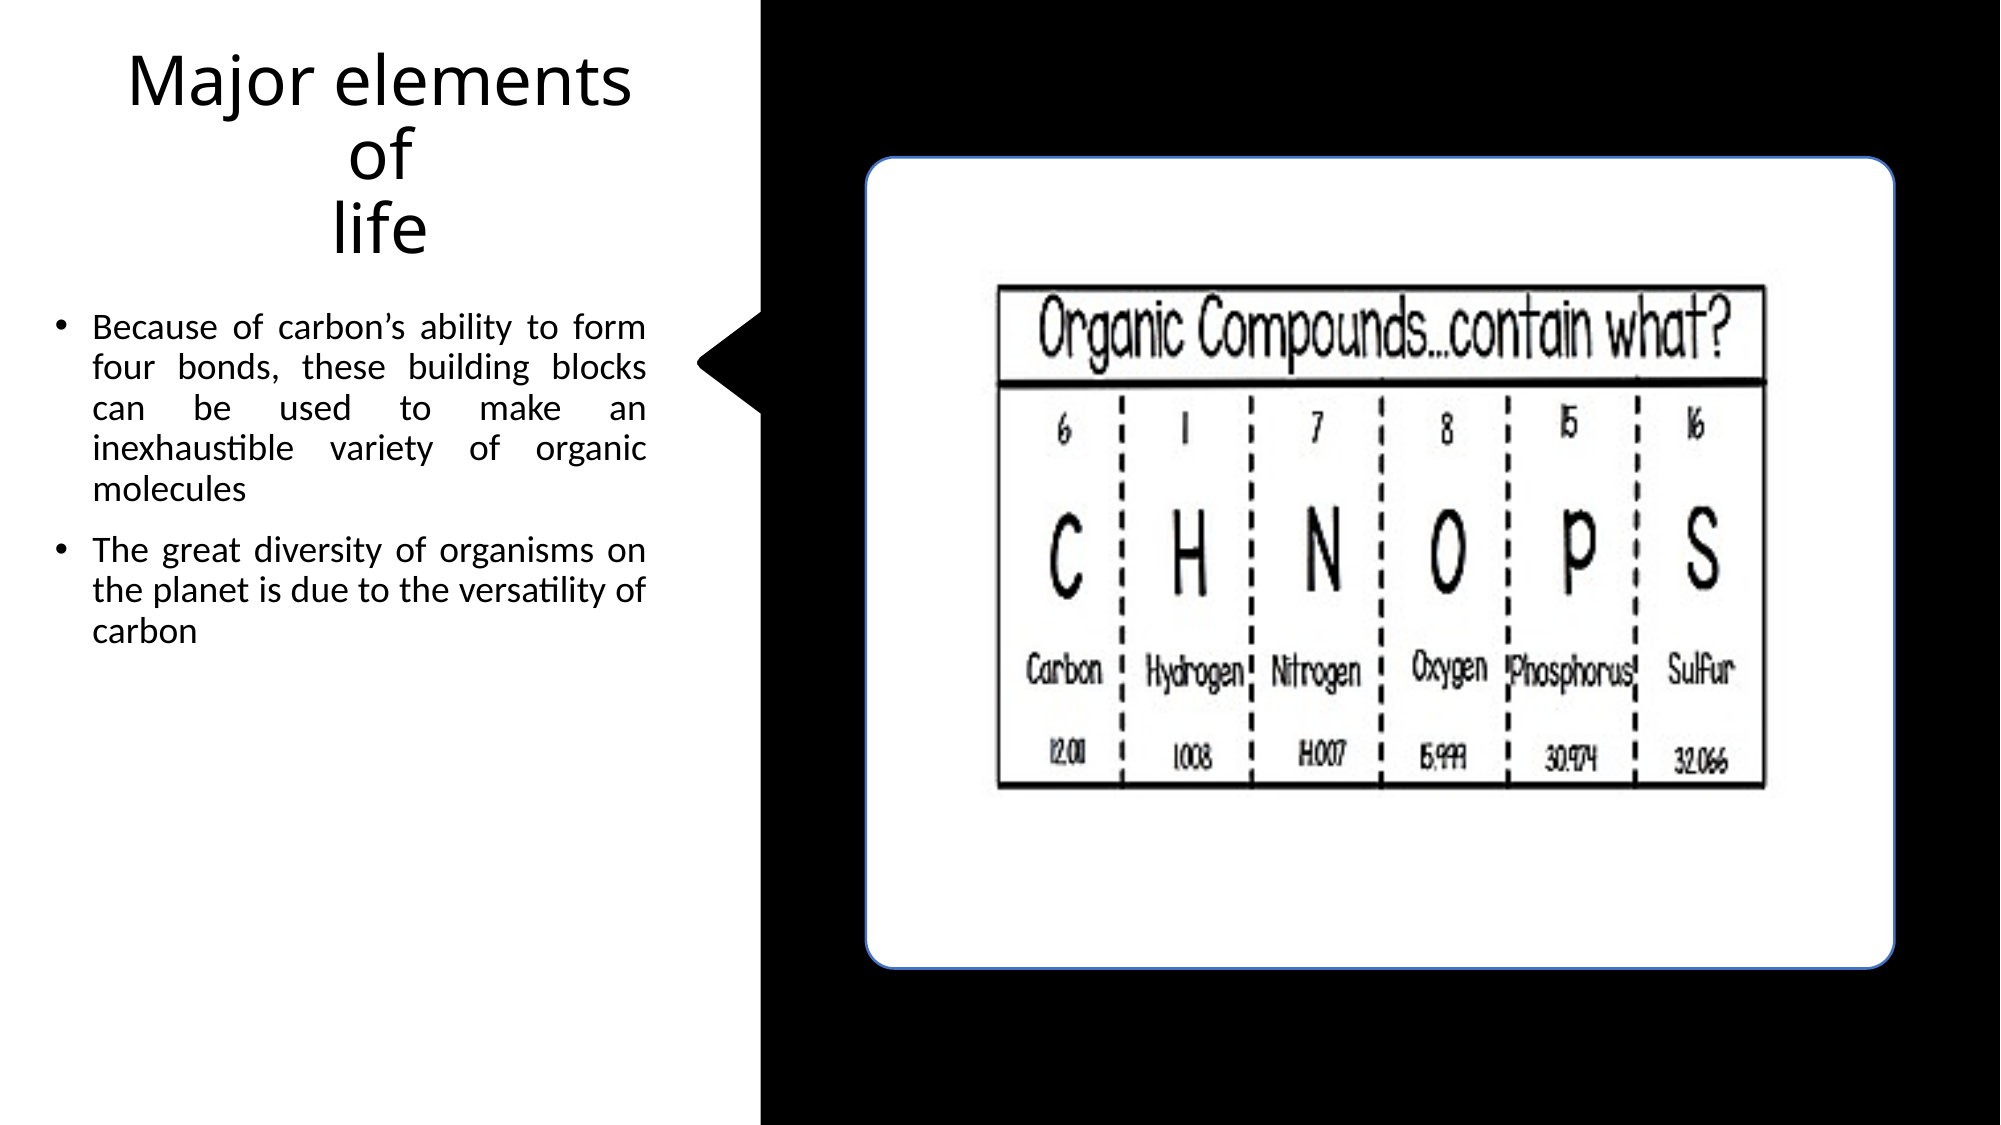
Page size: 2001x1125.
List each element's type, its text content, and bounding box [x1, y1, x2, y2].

title Major elements of life [69, 37, 692, 277]
list Because of carbon’s ability to form four bonds, these building blocks can be used to make an inexhaustible variety of organic molecules The great diversity of organisms on the planet is due to the versatility of carbon [39, 299, 663, 1014]
text_box [699, 0, 2000, 1125]
text_box [0, 0, 762, 1125]
text_box [864, 156, 1896, 970]
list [919, 206, 1845, 917]
